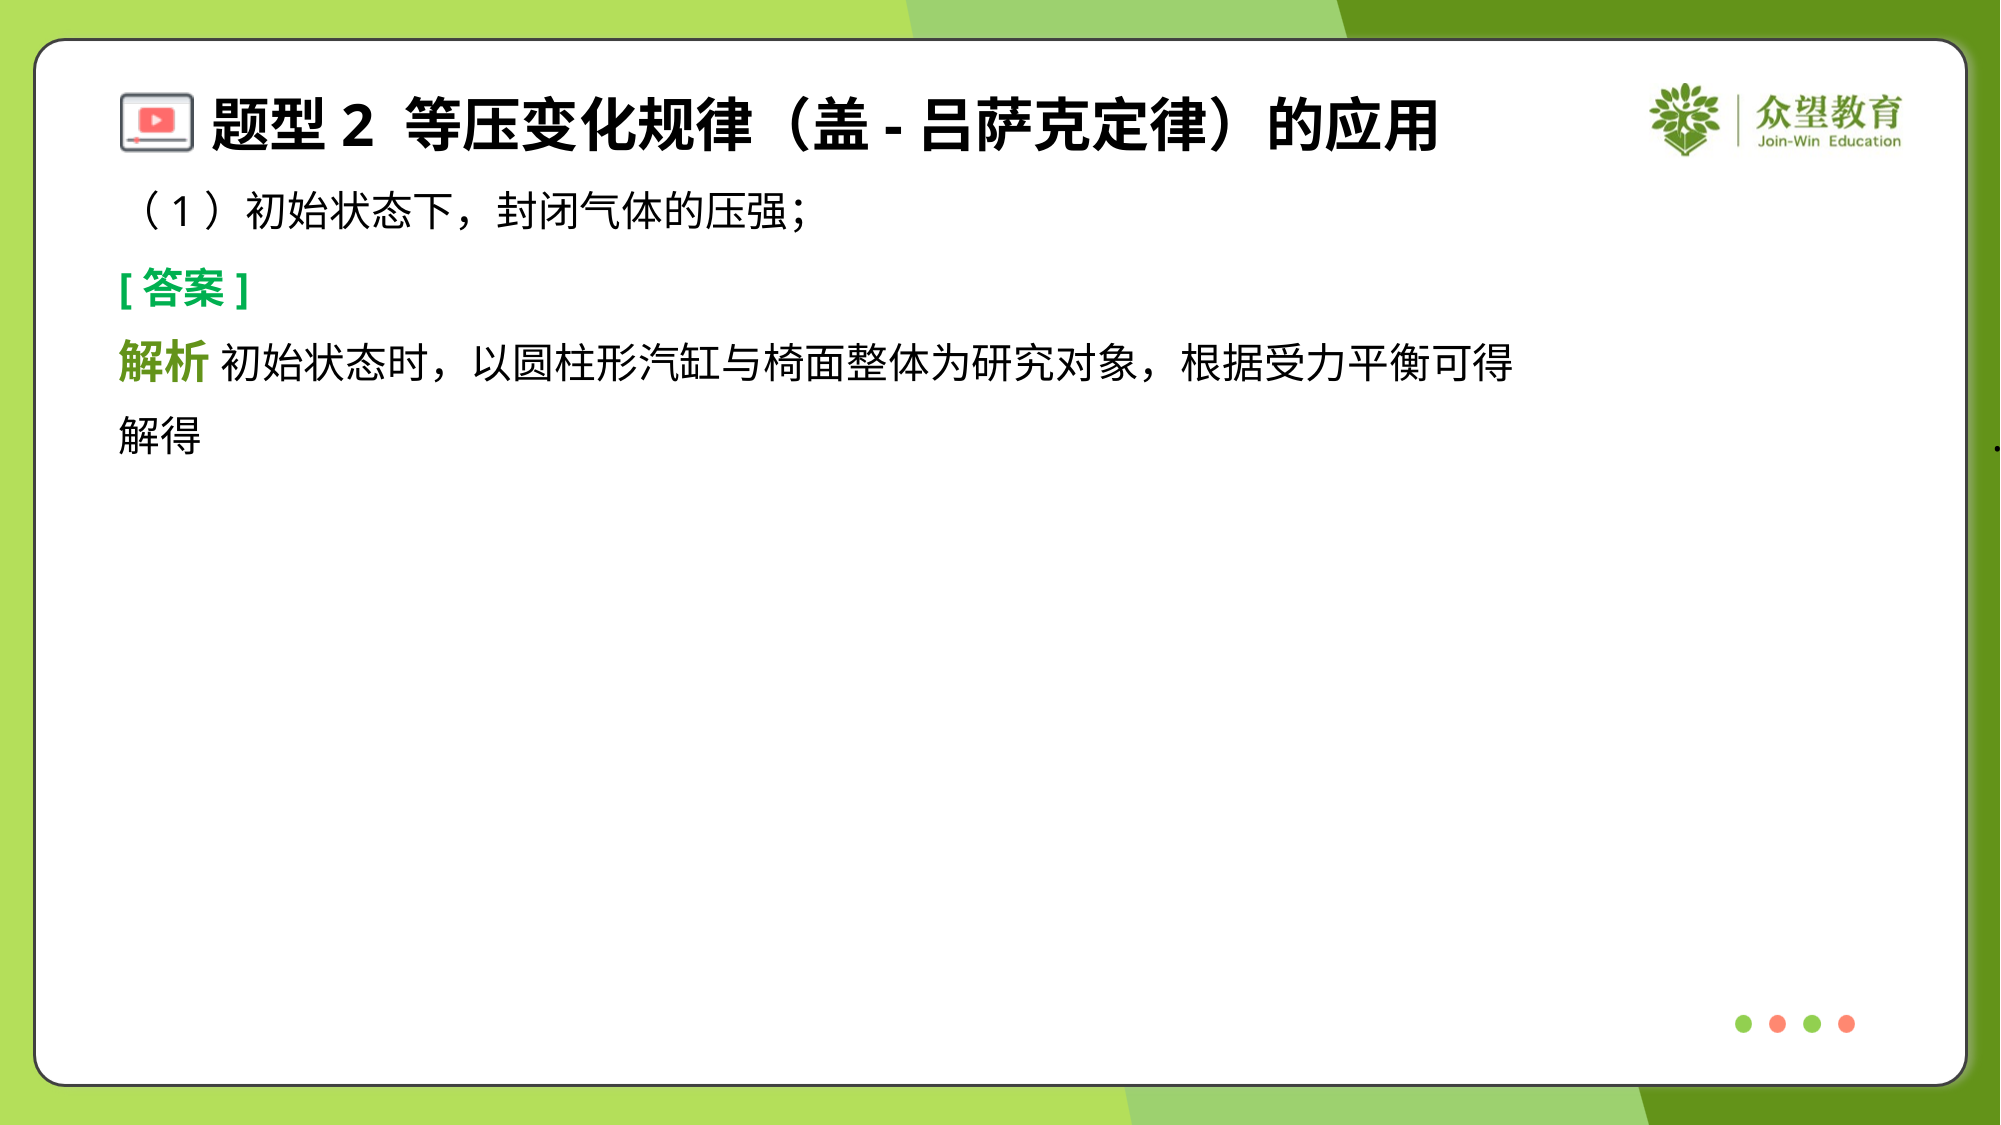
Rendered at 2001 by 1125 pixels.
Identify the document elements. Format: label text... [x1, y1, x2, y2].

picture [0, 0, 2000, 1125]
text_box （1）初始状态下，封闭气体的压强； [118, 159, 1883, 227]
